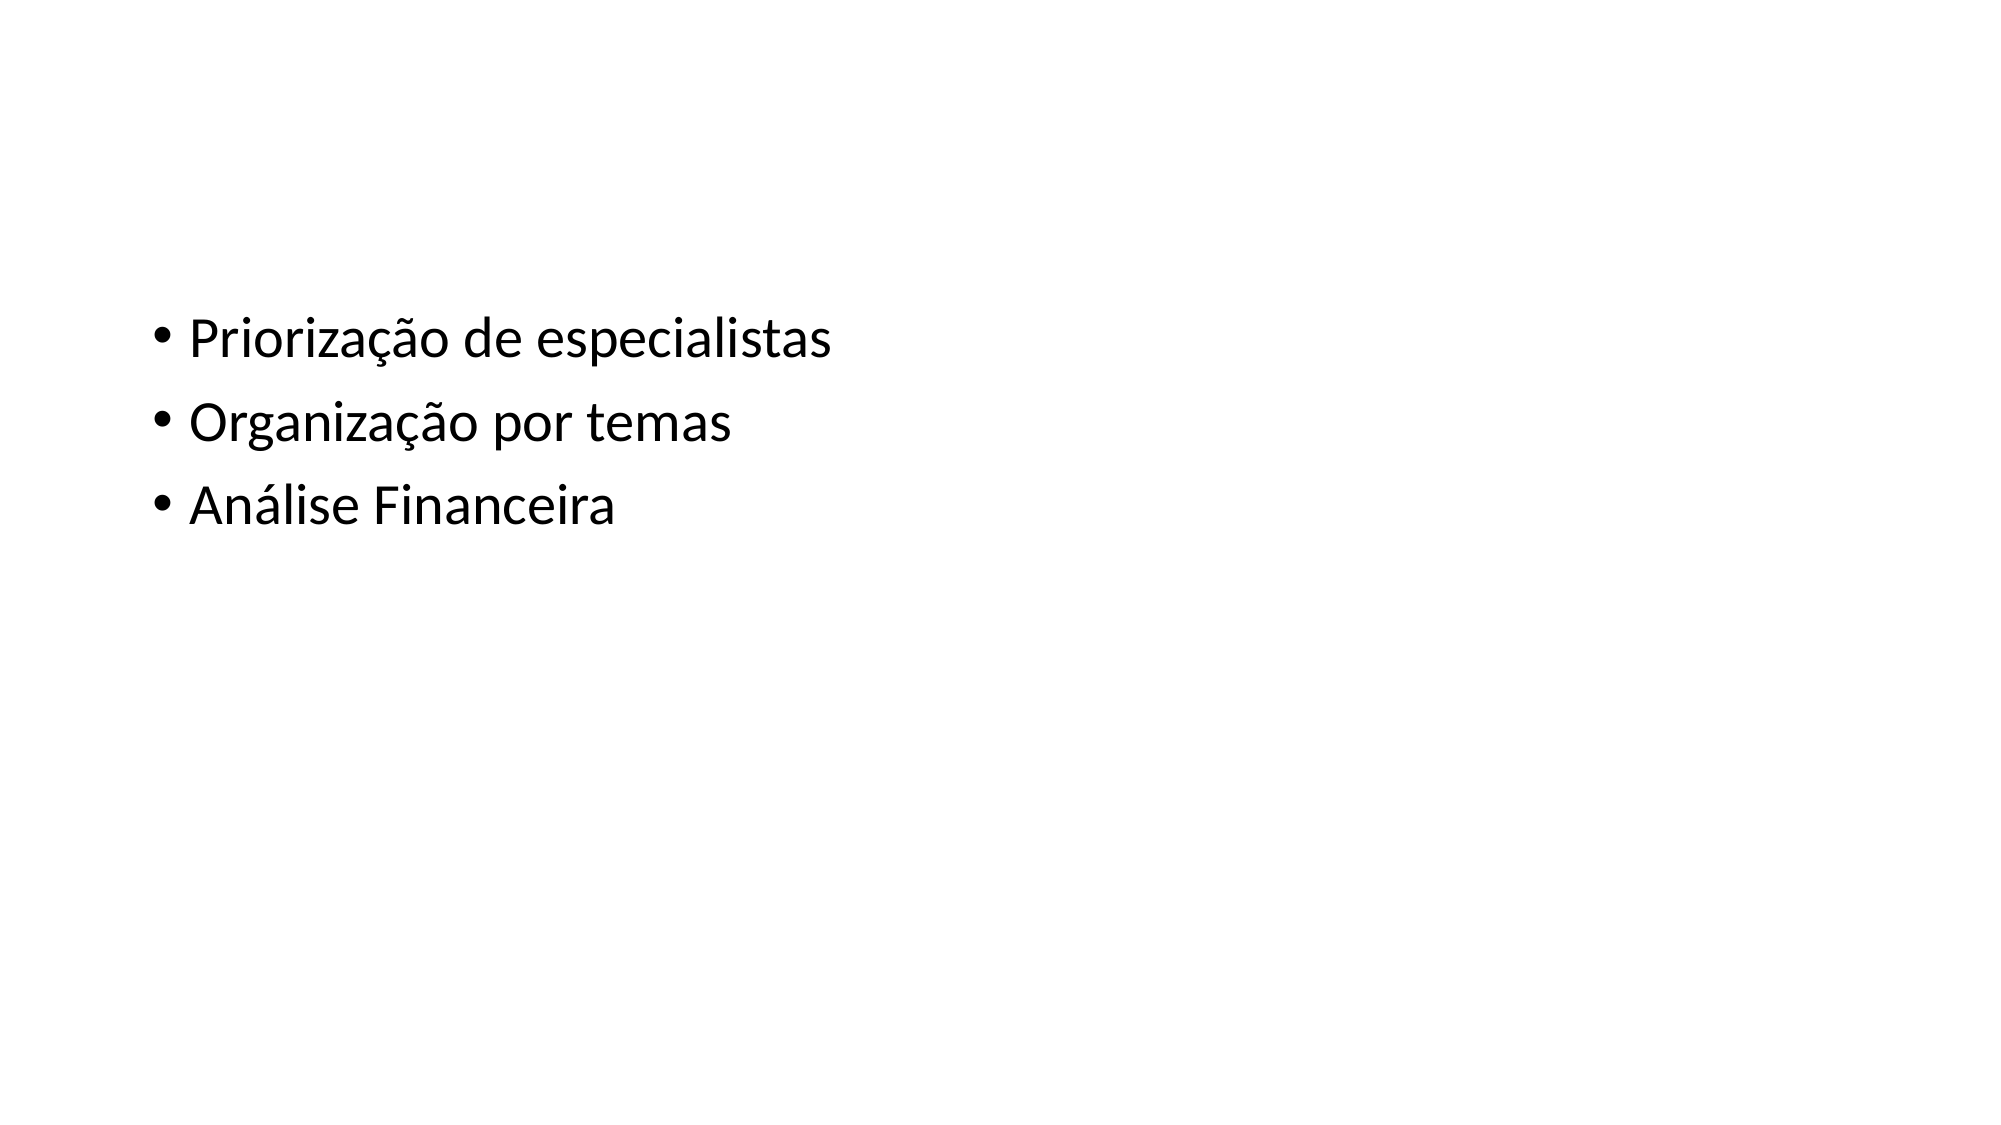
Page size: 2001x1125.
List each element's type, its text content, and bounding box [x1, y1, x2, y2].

list Priorização de especialistas Organização por temas Análise Financeira [137, 299, 1863, 1014]
